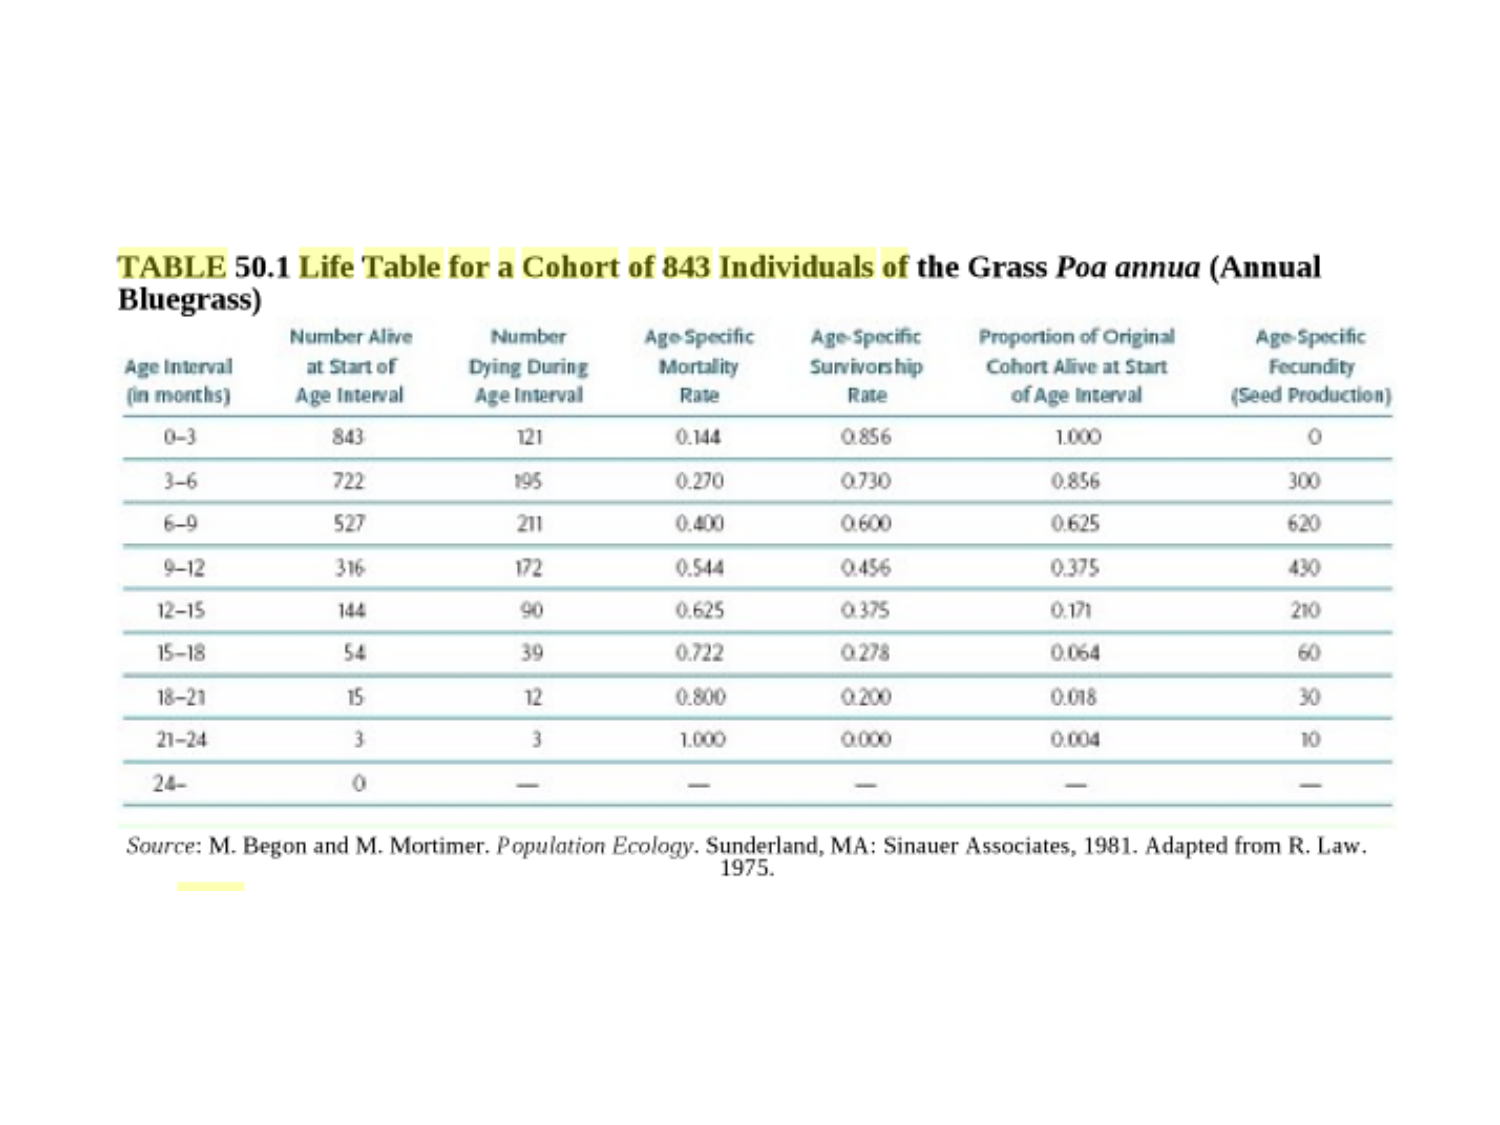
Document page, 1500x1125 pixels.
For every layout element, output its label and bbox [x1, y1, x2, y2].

list [74, 61, 1426, 1066]
